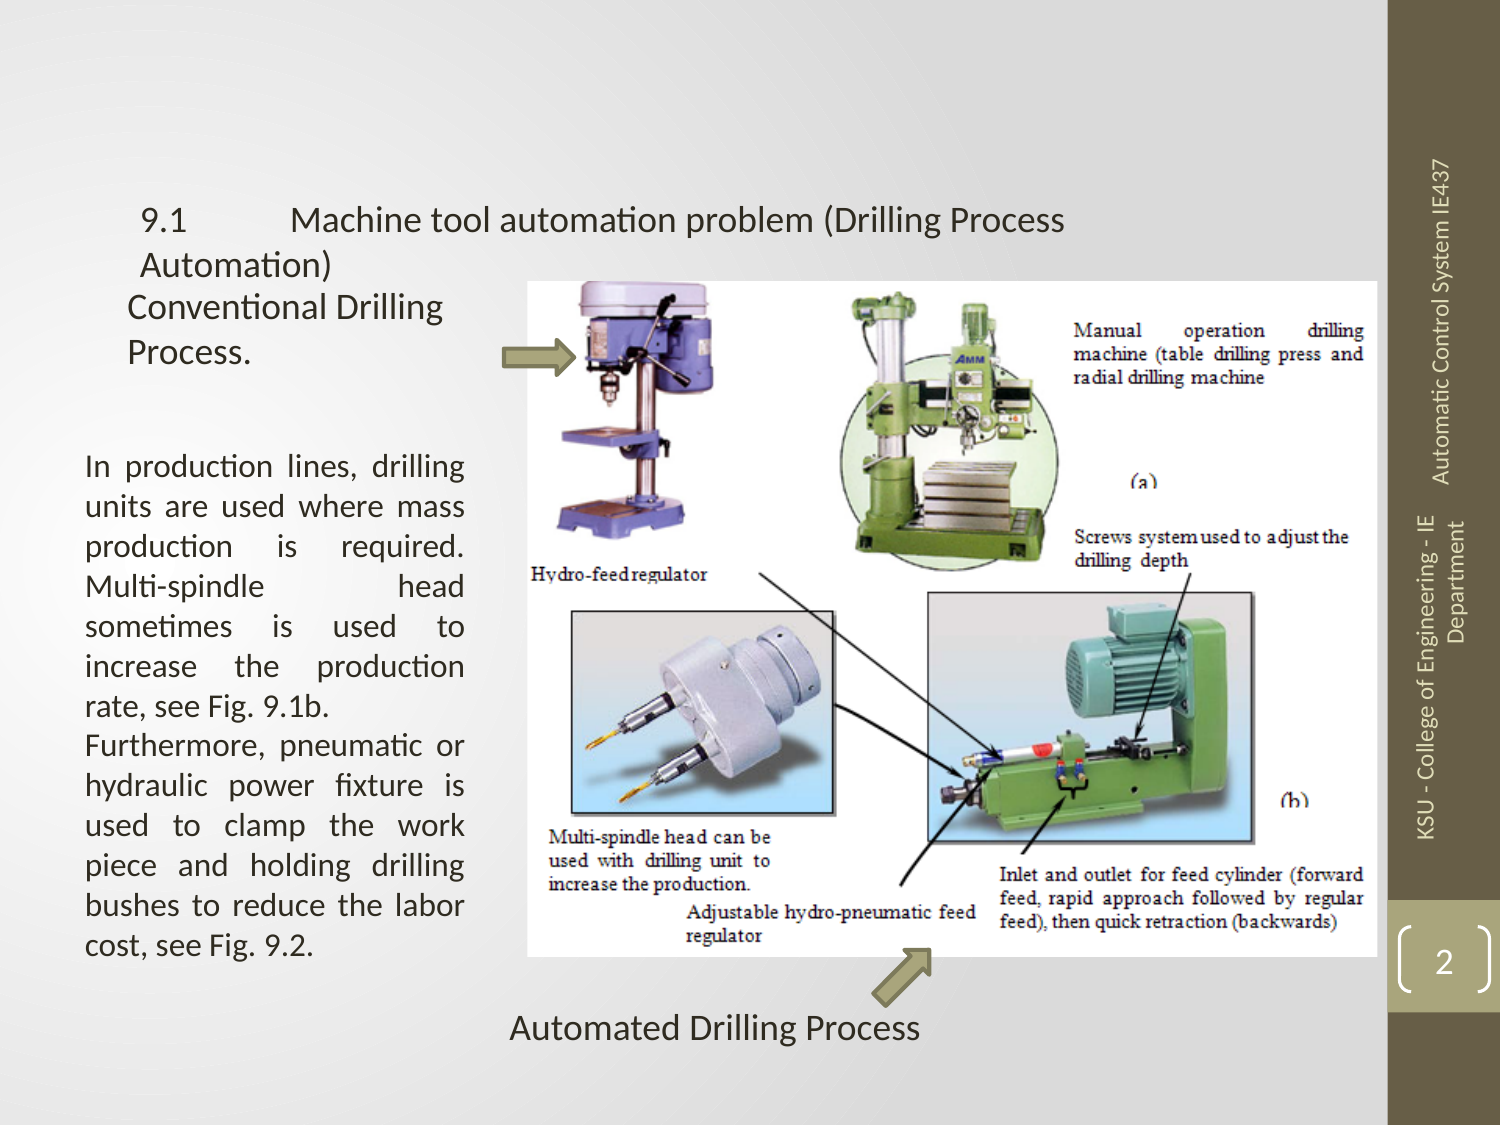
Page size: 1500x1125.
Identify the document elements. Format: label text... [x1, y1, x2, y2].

text_box In production lines, drilling units are used where mass production is required. Multi-spindle head sometimes is used to increase the production rate, see Fig. 9.1b. Furthermore, pneumatic or hydraulic power fixture is used to clamp the work piece and holding drilling bushes to reduce the labor cost, see Fig. 9.2. [70, 436, 481, 971]
text_box Automated Drilling Process [494, 996, 936, 1056]
text_box 9.1 Machine tool automation problem (Drilling Process Automation) [49, 187, 1250, 338]
picture [526, 280, 1378, 957]
footer KSU - College of Engineering - IE Department [1408, 500, 1469, 889]
slide_number Automatic Control System IE437 [1408, 100, 1469, 500]
text_box [871, 963, 932, 1008]
text_box Conventional Drilling Process. [112, 274, 516, 380]
slide_number 2 [1397, 925, 1492, 994]
text_box [501, 346, 524, 369]
